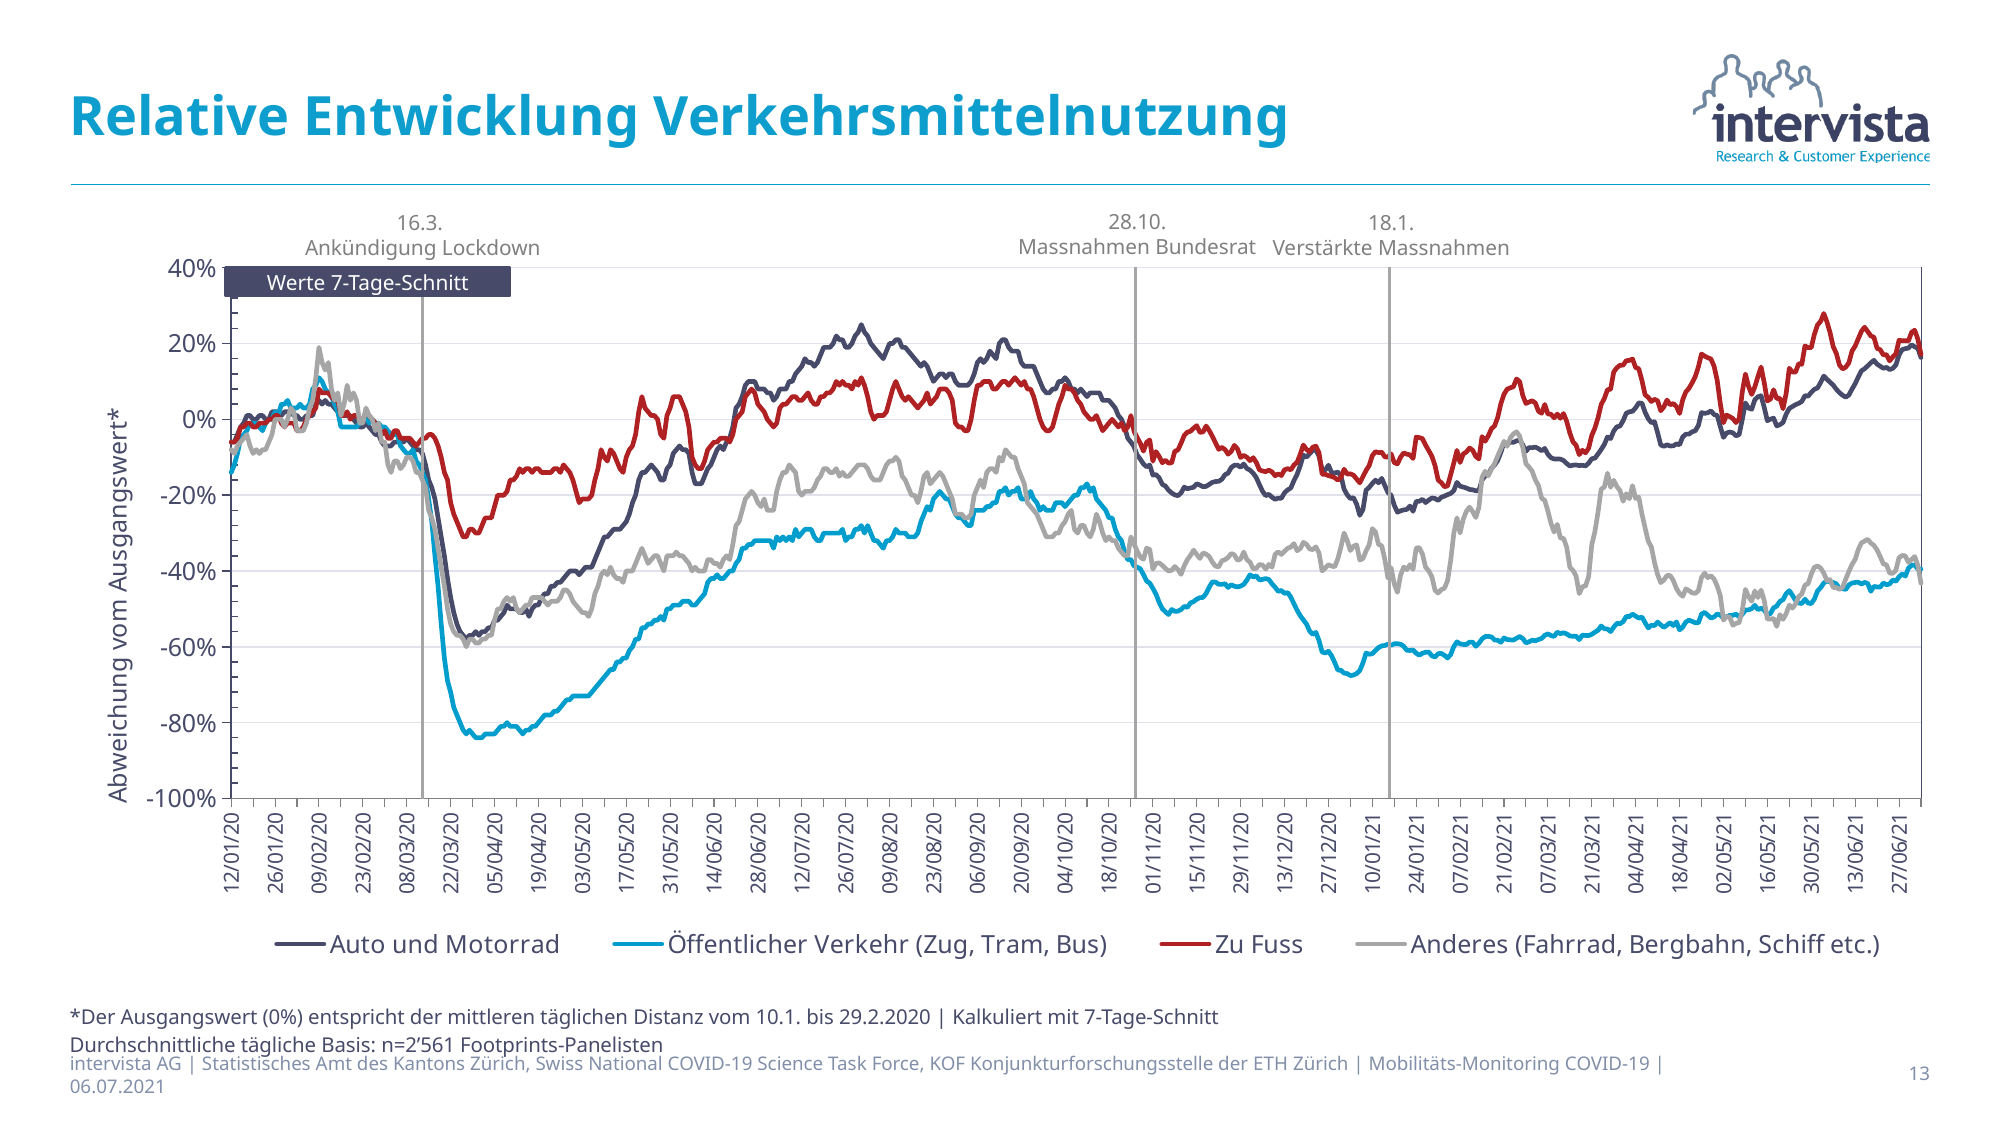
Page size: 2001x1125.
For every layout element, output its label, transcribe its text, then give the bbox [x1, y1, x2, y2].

chart [72, 239, 1928, 972]
text_box *Der Ausgangswert (0%) entspricht der mittleren täglichen Distanz vom 10.1. bis 29.2.2020 | Kalkuliert mit 7-Tage-Schnitt Durchschnittliche tägliche Basis: n=2’561 Footprints-Panelisten [54, 968, 1927, 1065]
text_box 28.10. Massnahmen Bundesrat [1062, 201, 1213, 236]
slide_number 13 [1629, 1035, 1945, 1114]
text_box 16.3. Ankündigung Lockdown [347, 202, 498, 236]
text_box 18.1. Verstärkte Massnahmen [1316, 202, 1467, 236]
footer intervista AG | Statistisches Amt des Kantons Zürich, Swiss National COVID-19 Science Task Force, KOF Konjunkturforschungsstelle der ETH Zürich | Mobilitäts-Monitoring COVID-19 | 06.07.2021 [54, 1065, 1629, 1114]
title Relative Entwicklung Verkehrsmittelnutzung [54, 43, 1630, 185]
